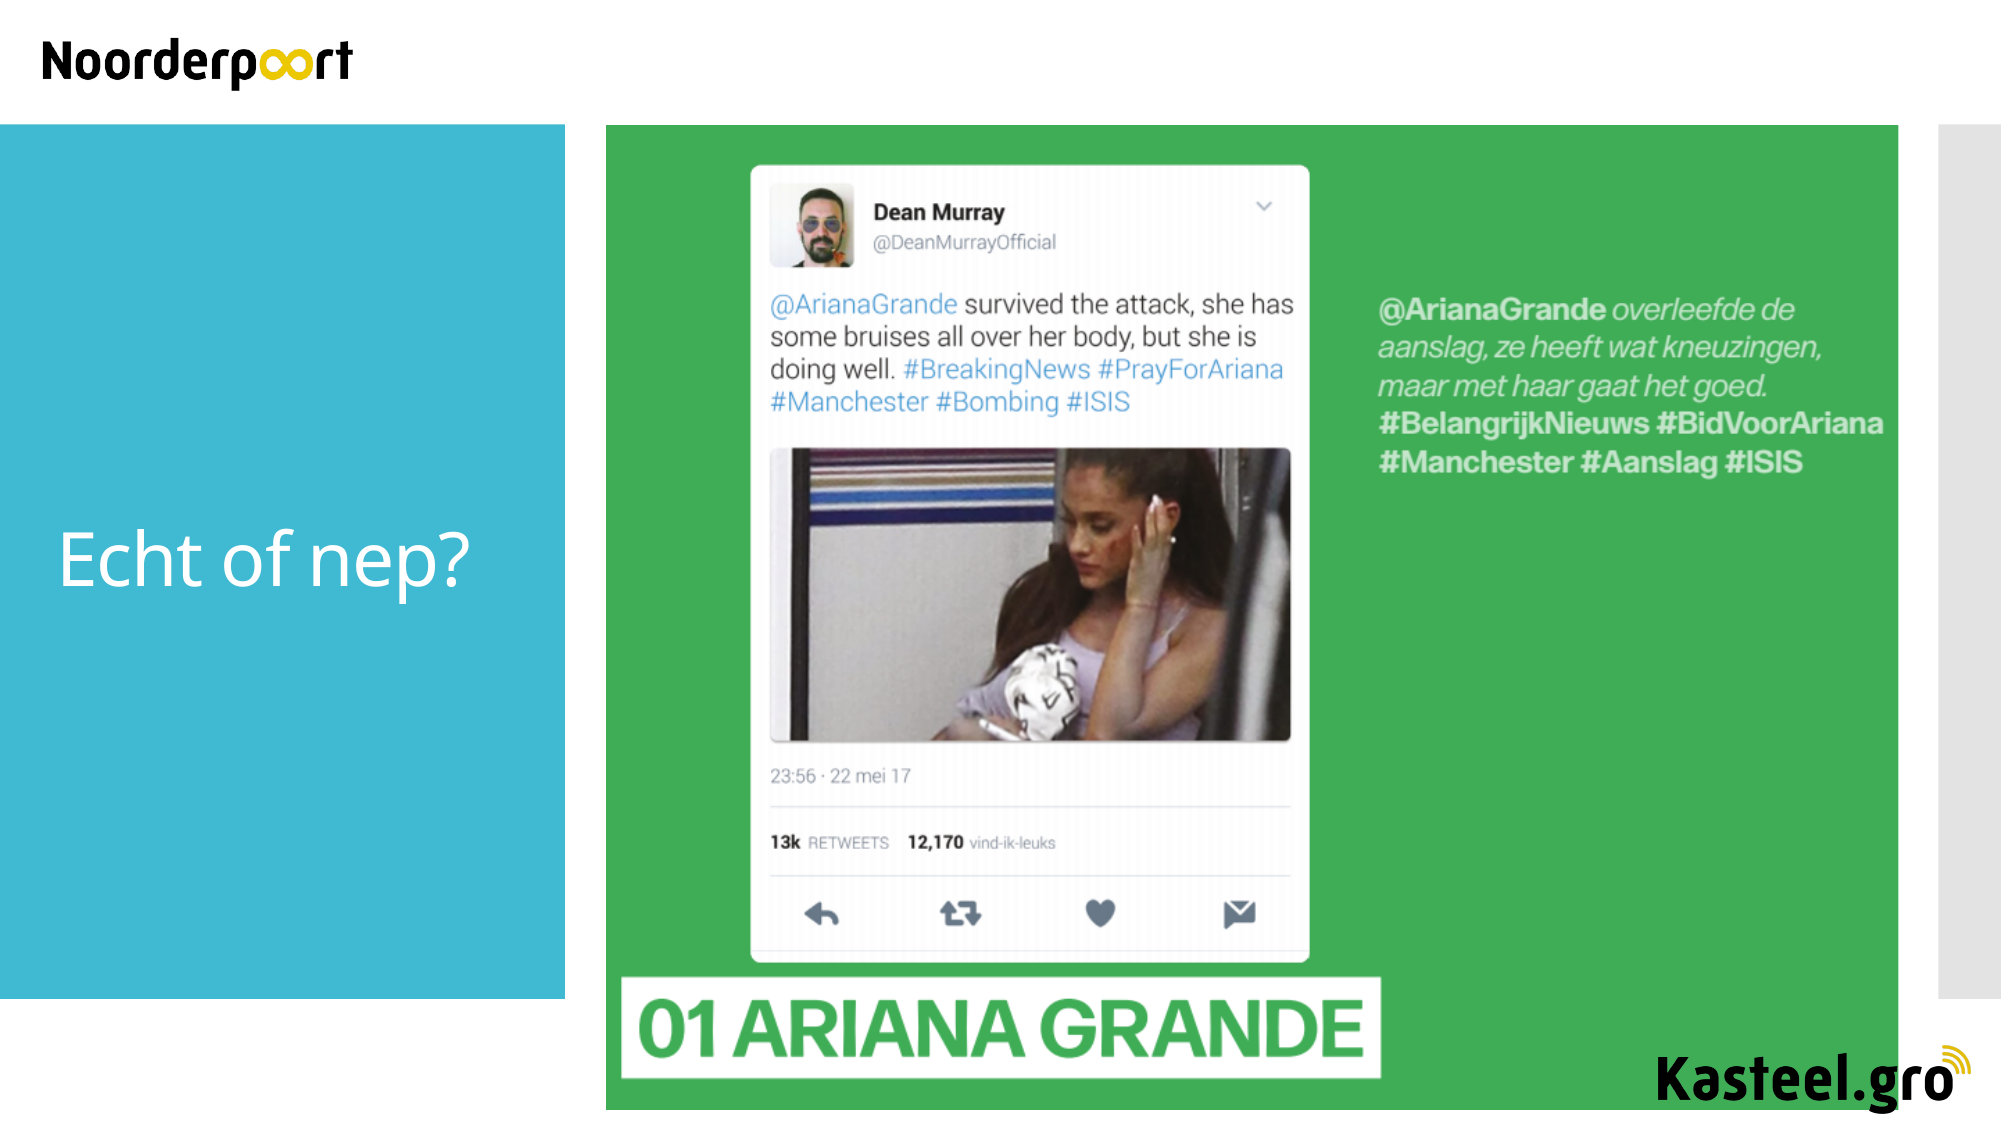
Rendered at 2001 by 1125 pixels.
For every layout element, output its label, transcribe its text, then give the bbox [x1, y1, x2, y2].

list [605, 125, 1899, 1110]
picture [1657, 1045, 1971, 1114]
title Echt of nep? [41, 184, 525, 940]
picture [41, 35, 354, 92]
